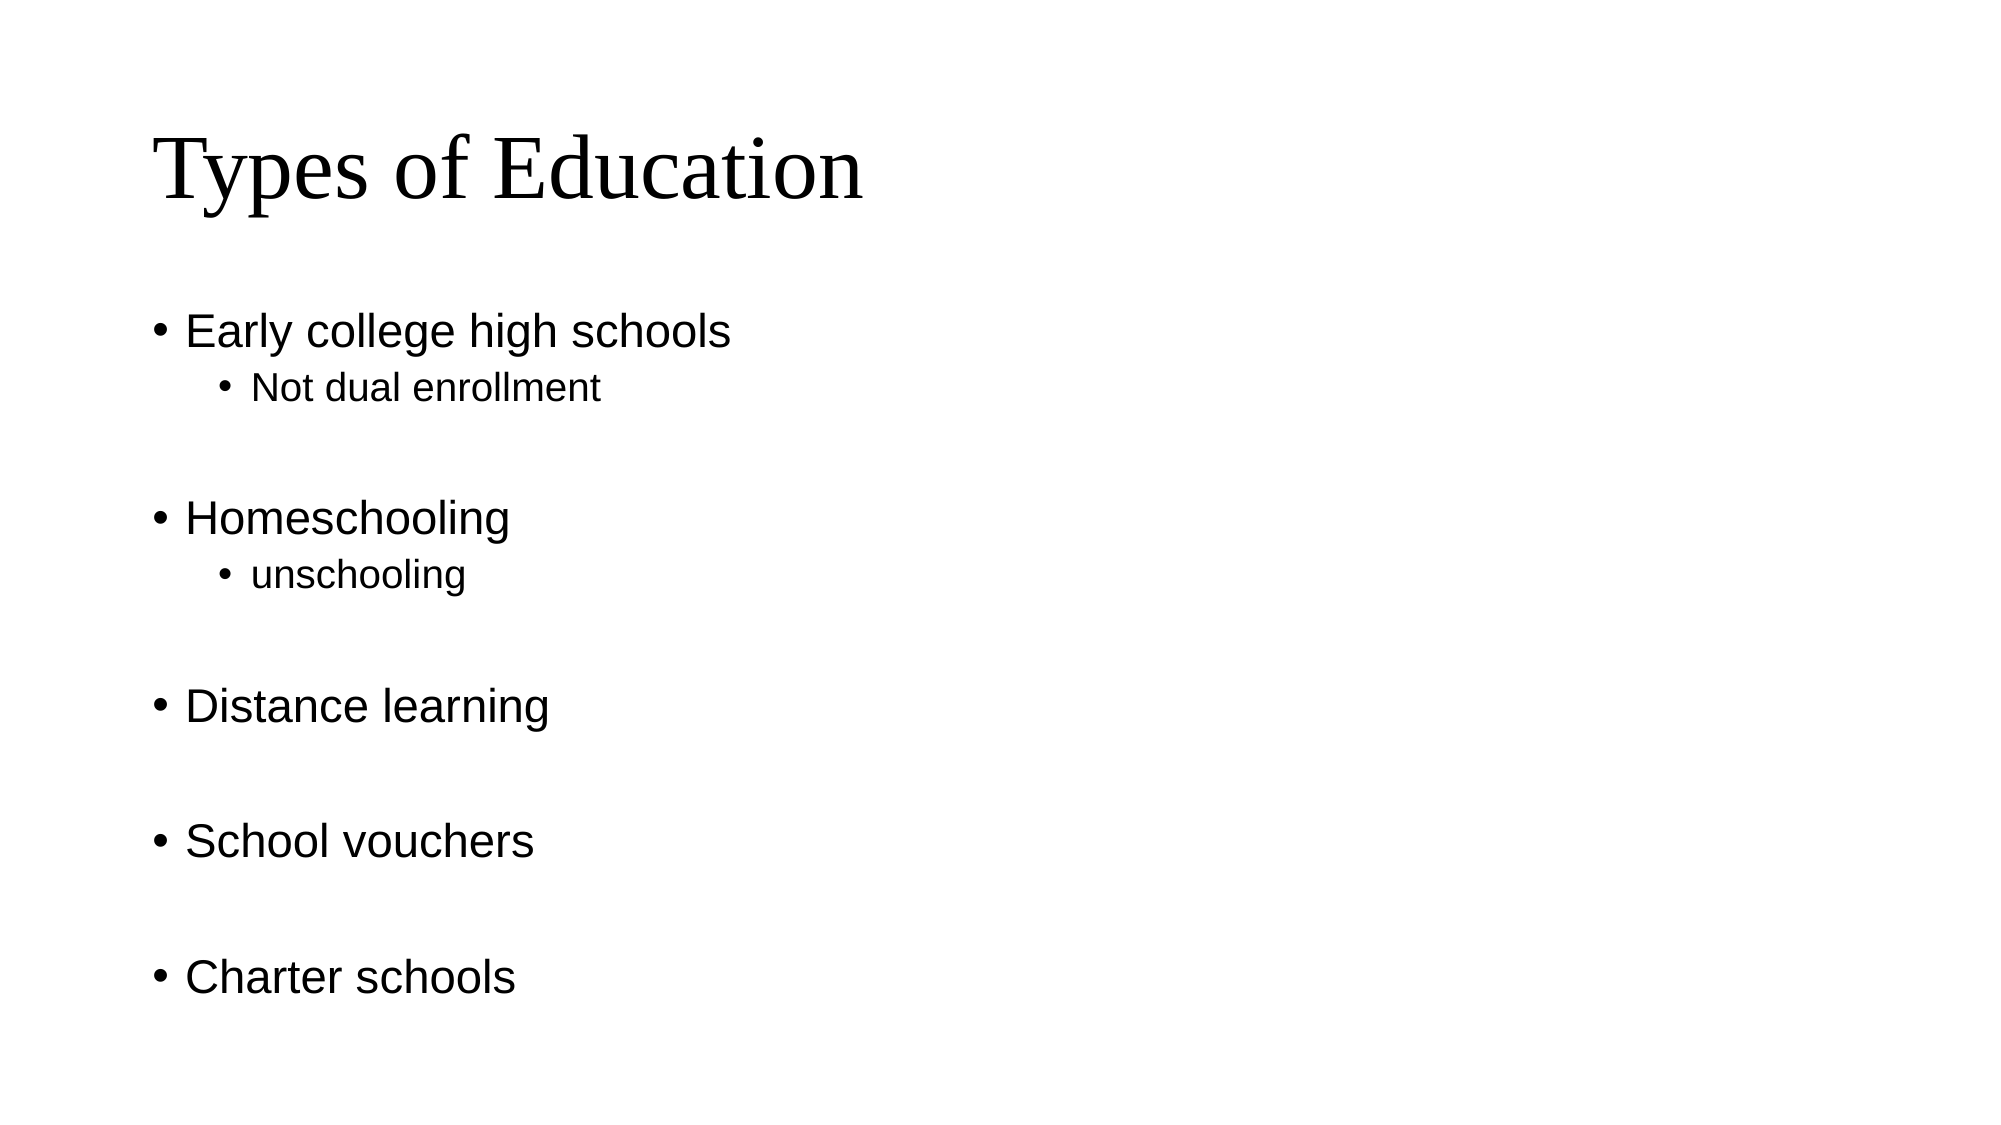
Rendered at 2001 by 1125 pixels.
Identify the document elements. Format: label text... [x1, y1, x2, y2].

title Types of Education [137, 59, 1863, 278]
list Early college high schools Not dual enrollment Homeschooling unschooling Distance learning School vouchers Charter schools [137, 299, 1863, 1014]
